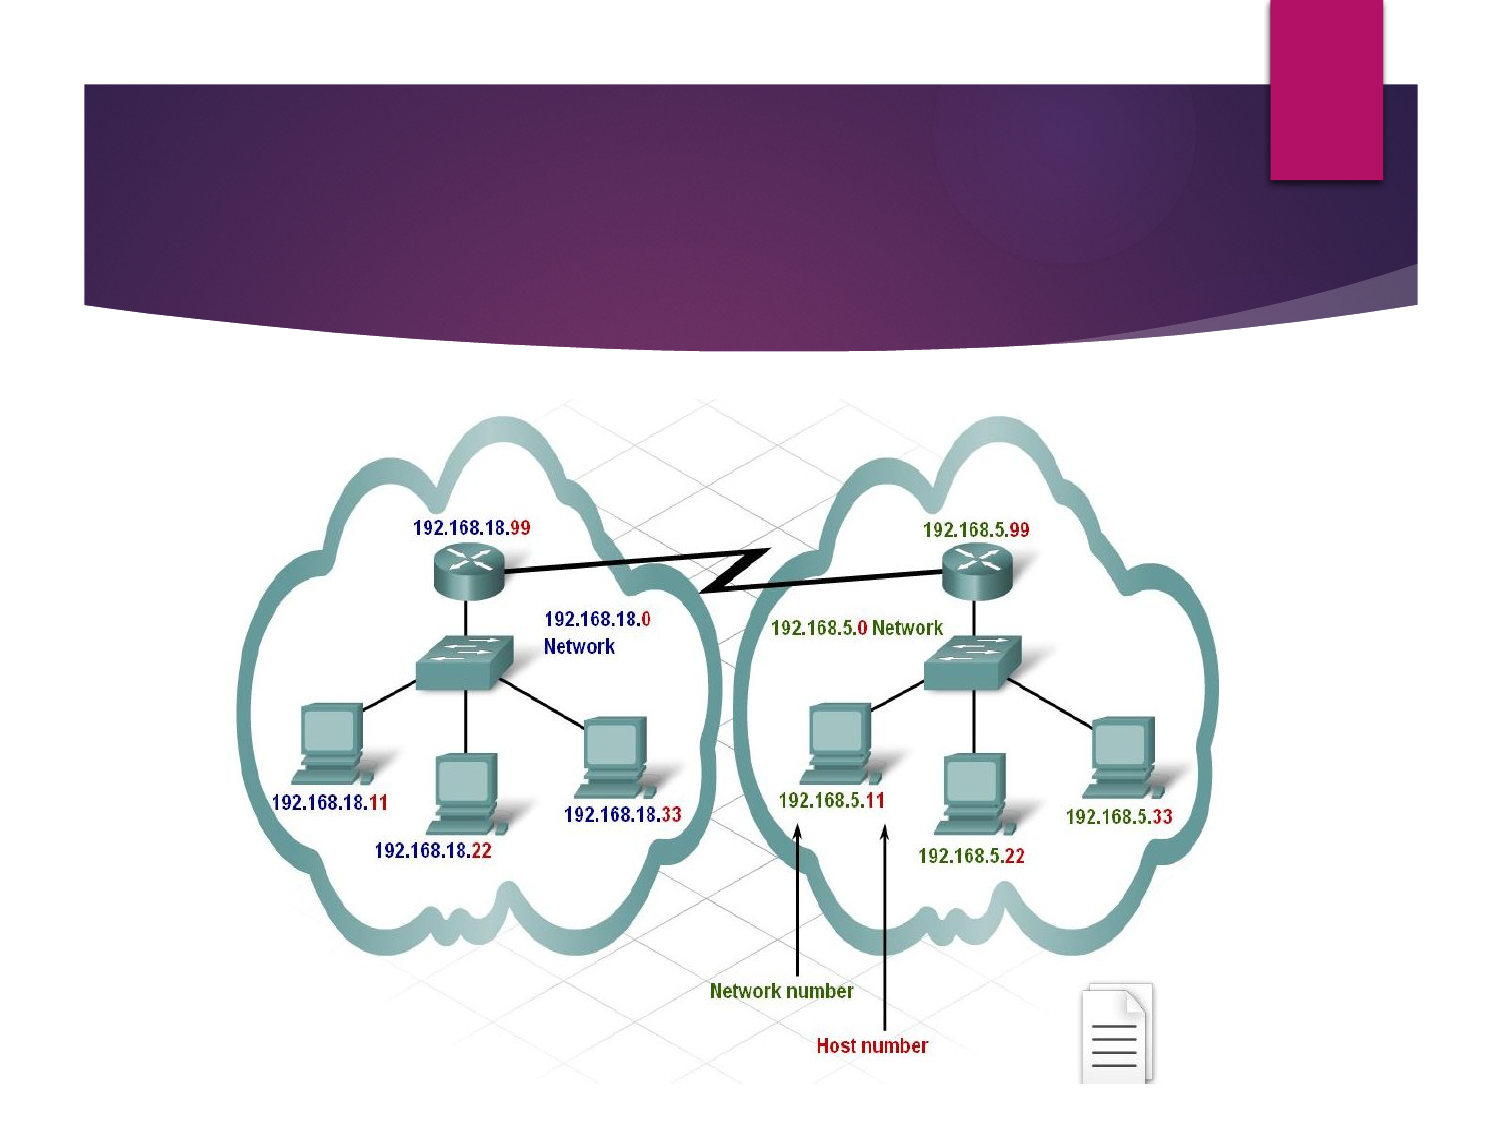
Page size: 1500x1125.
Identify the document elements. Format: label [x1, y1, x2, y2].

picture [224, 399, 1226, 1084]
